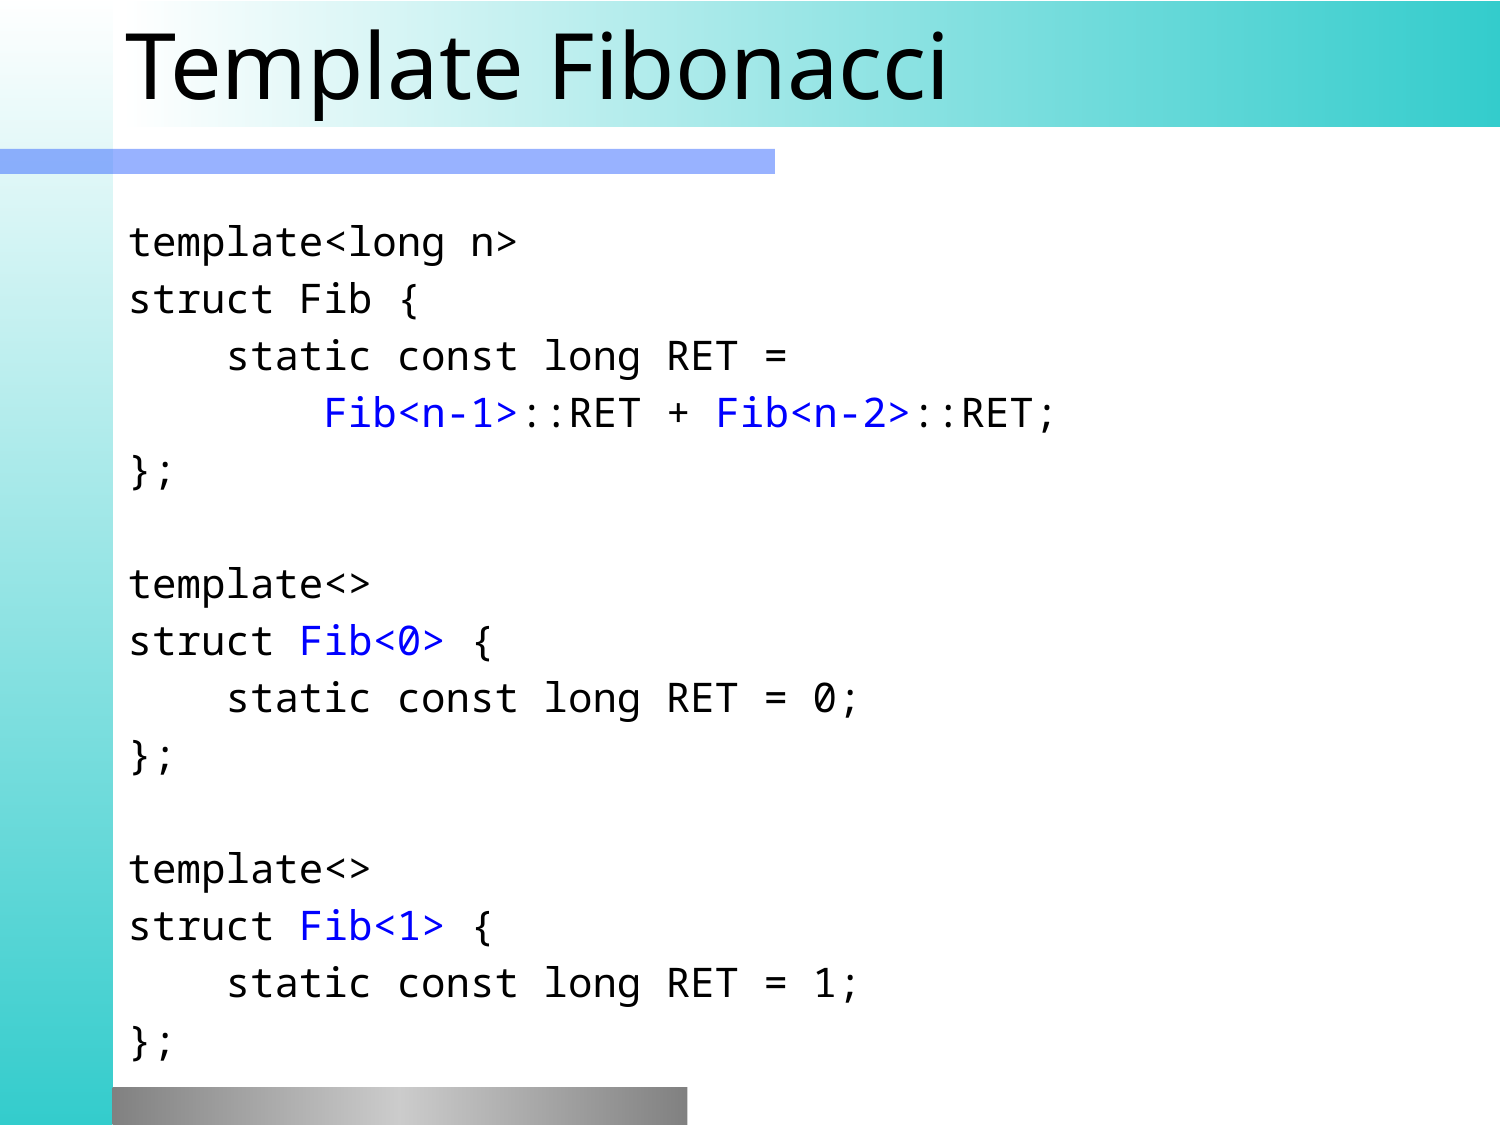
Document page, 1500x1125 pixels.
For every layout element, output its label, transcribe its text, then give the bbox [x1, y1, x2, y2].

list template<long n> struct Fib { static const long RET = Fib<n-1>::RET + Fib<n-2>::RET; }; template<> struct Fib<0> { static const long RET = 0; }; template<> struct Fib<1> { static const long RET = 1; }; [112, 207, 1388, 1073]
title Template Fibonacci [110, 0, 1500, 126]
